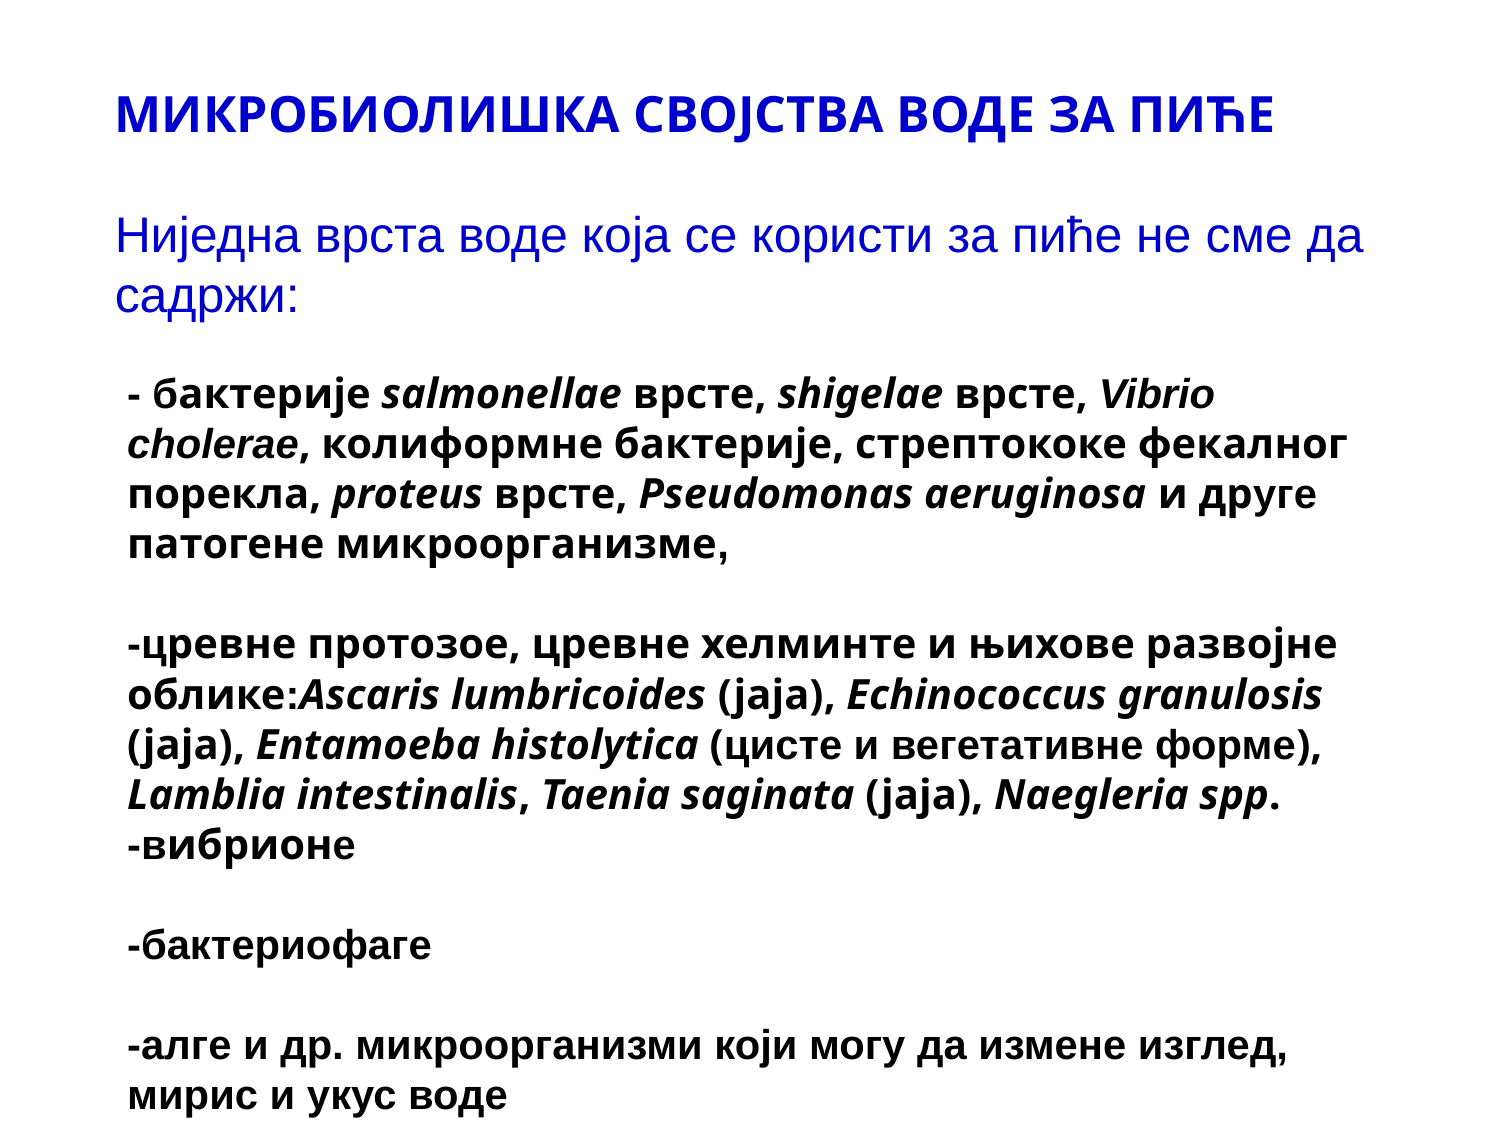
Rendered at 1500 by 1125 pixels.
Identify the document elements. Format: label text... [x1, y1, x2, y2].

text_box МИКРОБИОЛИШКА СВОЈСТВА ВОДЕ ЗА ПИЋЕ Ниједна врста воде која се користи за пиће не сме да садржи: [99, 74, 1425, 330]
text_box - бактерије salmonellae врсте, shigelae врсте, Vibrio cholerae, колиформне бактерије, стрептококе фекалног порекла, proteus врсте, Pseudomonas aeruginosa и друге патогене микроорганизме, -цревне протозое, цревне хелминте и њихове развојне облике:Ascaris lumbricoides (jaja), Echinococcus granulosis (jaja), Entamoeba histolytica (цисте и вегетативне форме), Lamblia intestinalis, Taenia saginata (jaja), Naegleria spp. -вибрионе -бактериофаге -алге и др. микроорганизми који могу да измене изглед, мирис и укус воде [112, 309, 1388, 1125]
